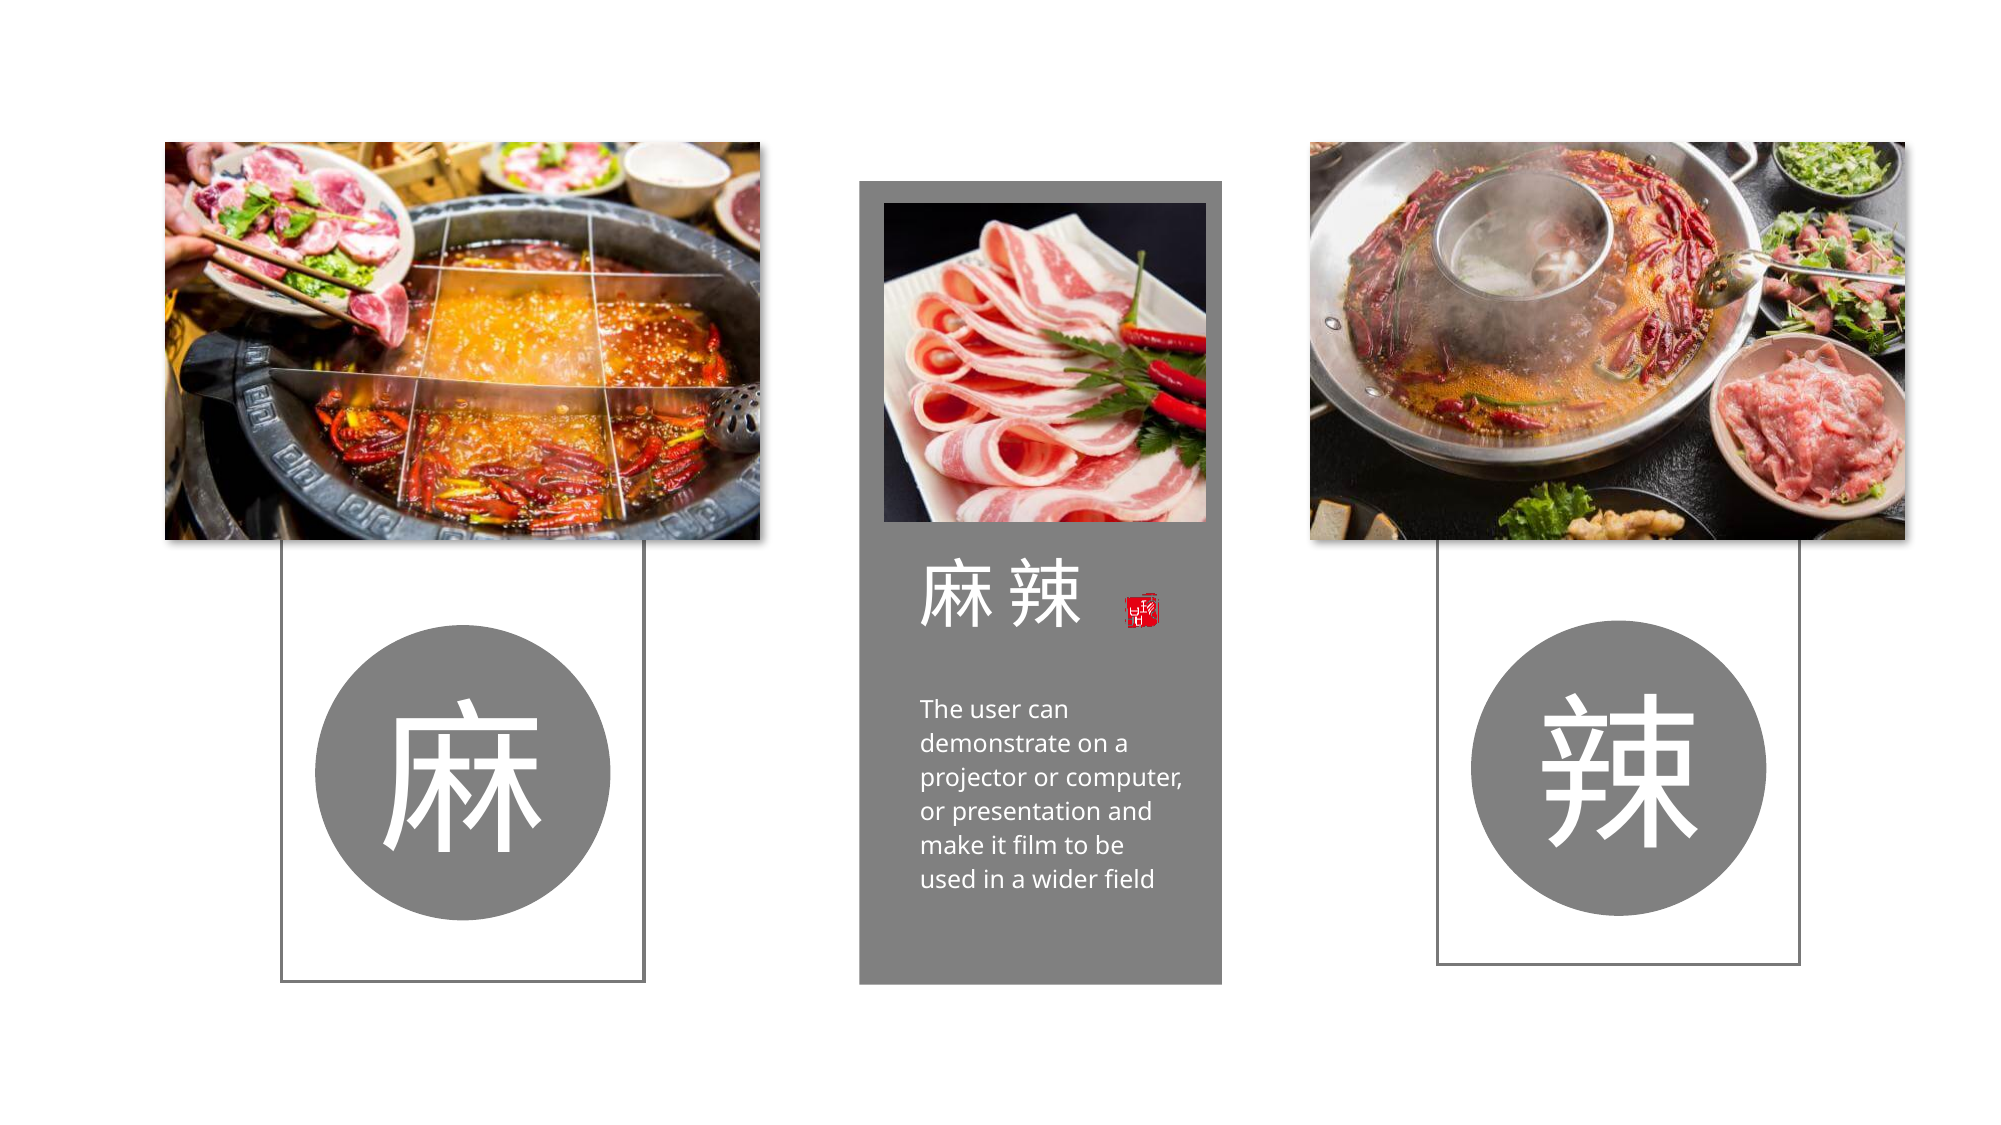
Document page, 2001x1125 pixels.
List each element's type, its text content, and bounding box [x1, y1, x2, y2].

text_box [858, 180, 1223, 986]
text_box 麻辣 [904, 539, 1177, 645]
text_box 辣 [1470, 619, 1768, 917]
picture [1106, 575, 1177, 646]
picture [1310, 142, 1905, 540]
picture [884, 203, 1206, 522]
text_box [281, 549, 645, 983]
text_box The user can demonstrate on a projector or computer, or presentation and make it film to be used in a wider field [904, 681, 1201, 901]
text_box 麻 [314, 624, 612, 922]
text_box [1436, 549, 1801, 965]
picture [165, 142, 760, 540]
